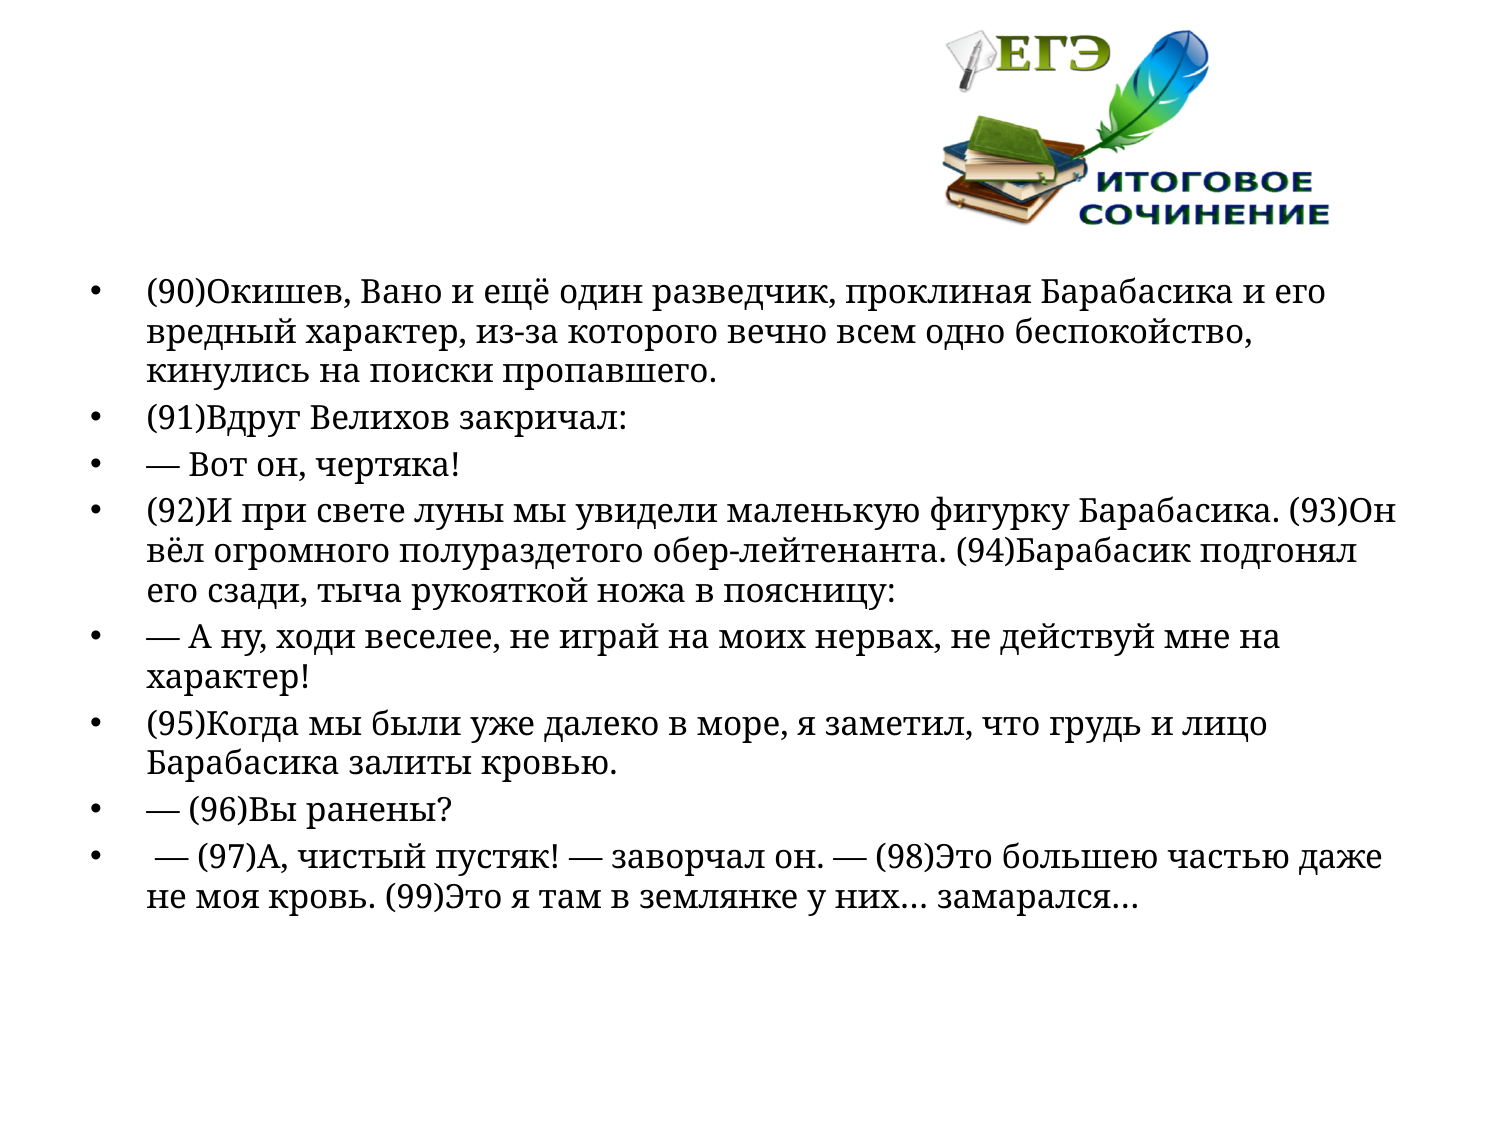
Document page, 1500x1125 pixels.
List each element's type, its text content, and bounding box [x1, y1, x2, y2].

list (90)Окишев, Вано и ещё один разведчик, проклиная Барабасика и его вредный характер, из-за которого вечно всем одно беспокойство, кинулись на поиски пропавшего. (91)Вдруг Велихов закричал: — Вот он, чертяка! (92)И при свете луны мы увидели маленькую фигурку Барабасика. (93)Он вёл огромного полураздетого обер-лейтенанта. (94)Барабасик подгонял его сзади, тыча рукояткой ножа в поясницу: — А ну, ходи веселее, не играй на моих нервах, не действуй мне на характер! (95)Когда мы были уже далеко в море, я заметил, что грудь и лицо Барабасика залиты кровью. — (96)Вы ранены? — (97)А, чистый пустяк! — заворчал он. — (98)Это большею частью даже не моя кровь. (99)Это я там в землянке у них… замарался… [75, 262, 1425, 1005]
picture [879, 18, 1424, 244]
